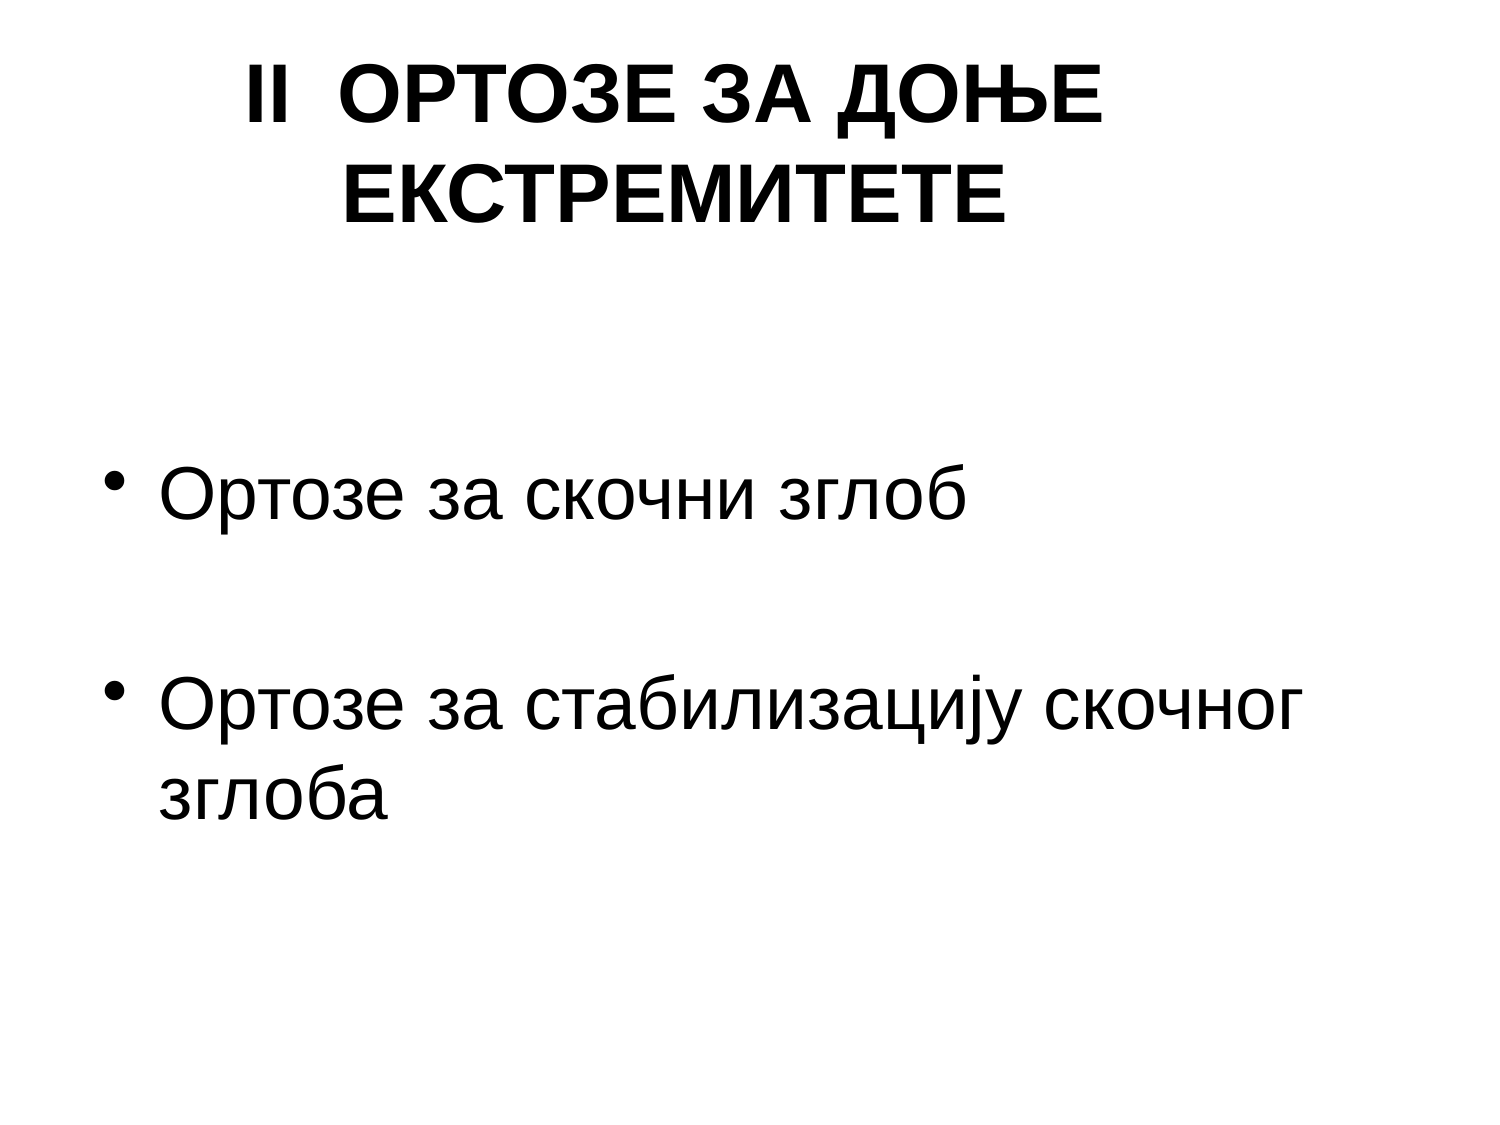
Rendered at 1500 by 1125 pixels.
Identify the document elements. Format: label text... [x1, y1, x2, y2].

list Ортозе за скочни зглоб Ортозе за стабилизацију скочног зглоба [87, 437, 1438, 1013]
title II ОРТОЗЕ ЗА ДОЊЕ ЕКСТРЕМИТЕТЕ [0, 45, 1350, 233]
